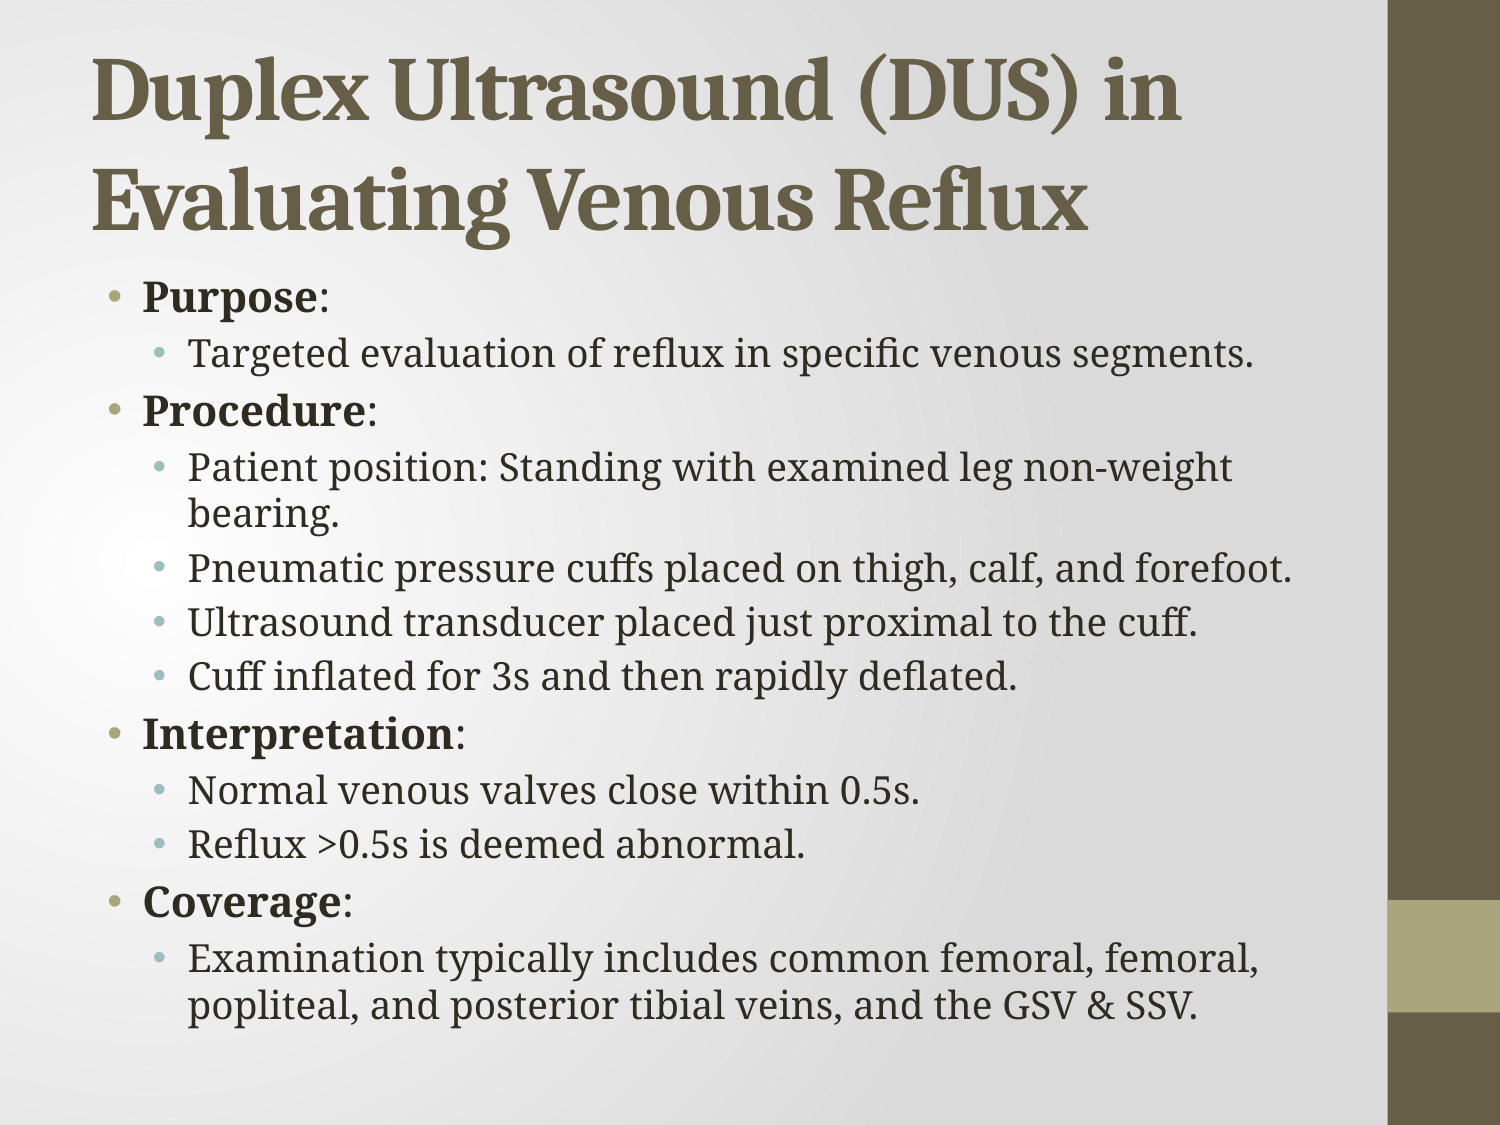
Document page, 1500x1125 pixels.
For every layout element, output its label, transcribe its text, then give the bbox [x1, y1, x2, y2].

title Duplex Ultrasound (DUS) in Evaluating Venous Reflux [75, 45, 1325, 233]
list Purpose: Targeted evaluation of reflux in specific venous segments. Procedure: Patient position: Standing with examined leg non-weight bearing. Pneumatic pressure cuffs placed on thigh, calf, and forefoot. Ultrasound transducer placed just proximal to the cuff. Cuff inflated for 3s and then rapidly deflated. Interpretation: Normal venous valves close within 0.5s. Reflux >0.5s is deemed abnormal. Coverage: Examination typically includes common femoral, femoral, popliteal, and posterior tibial veins, and the GSV & SSV. [75, 262, 1325, 1050]
